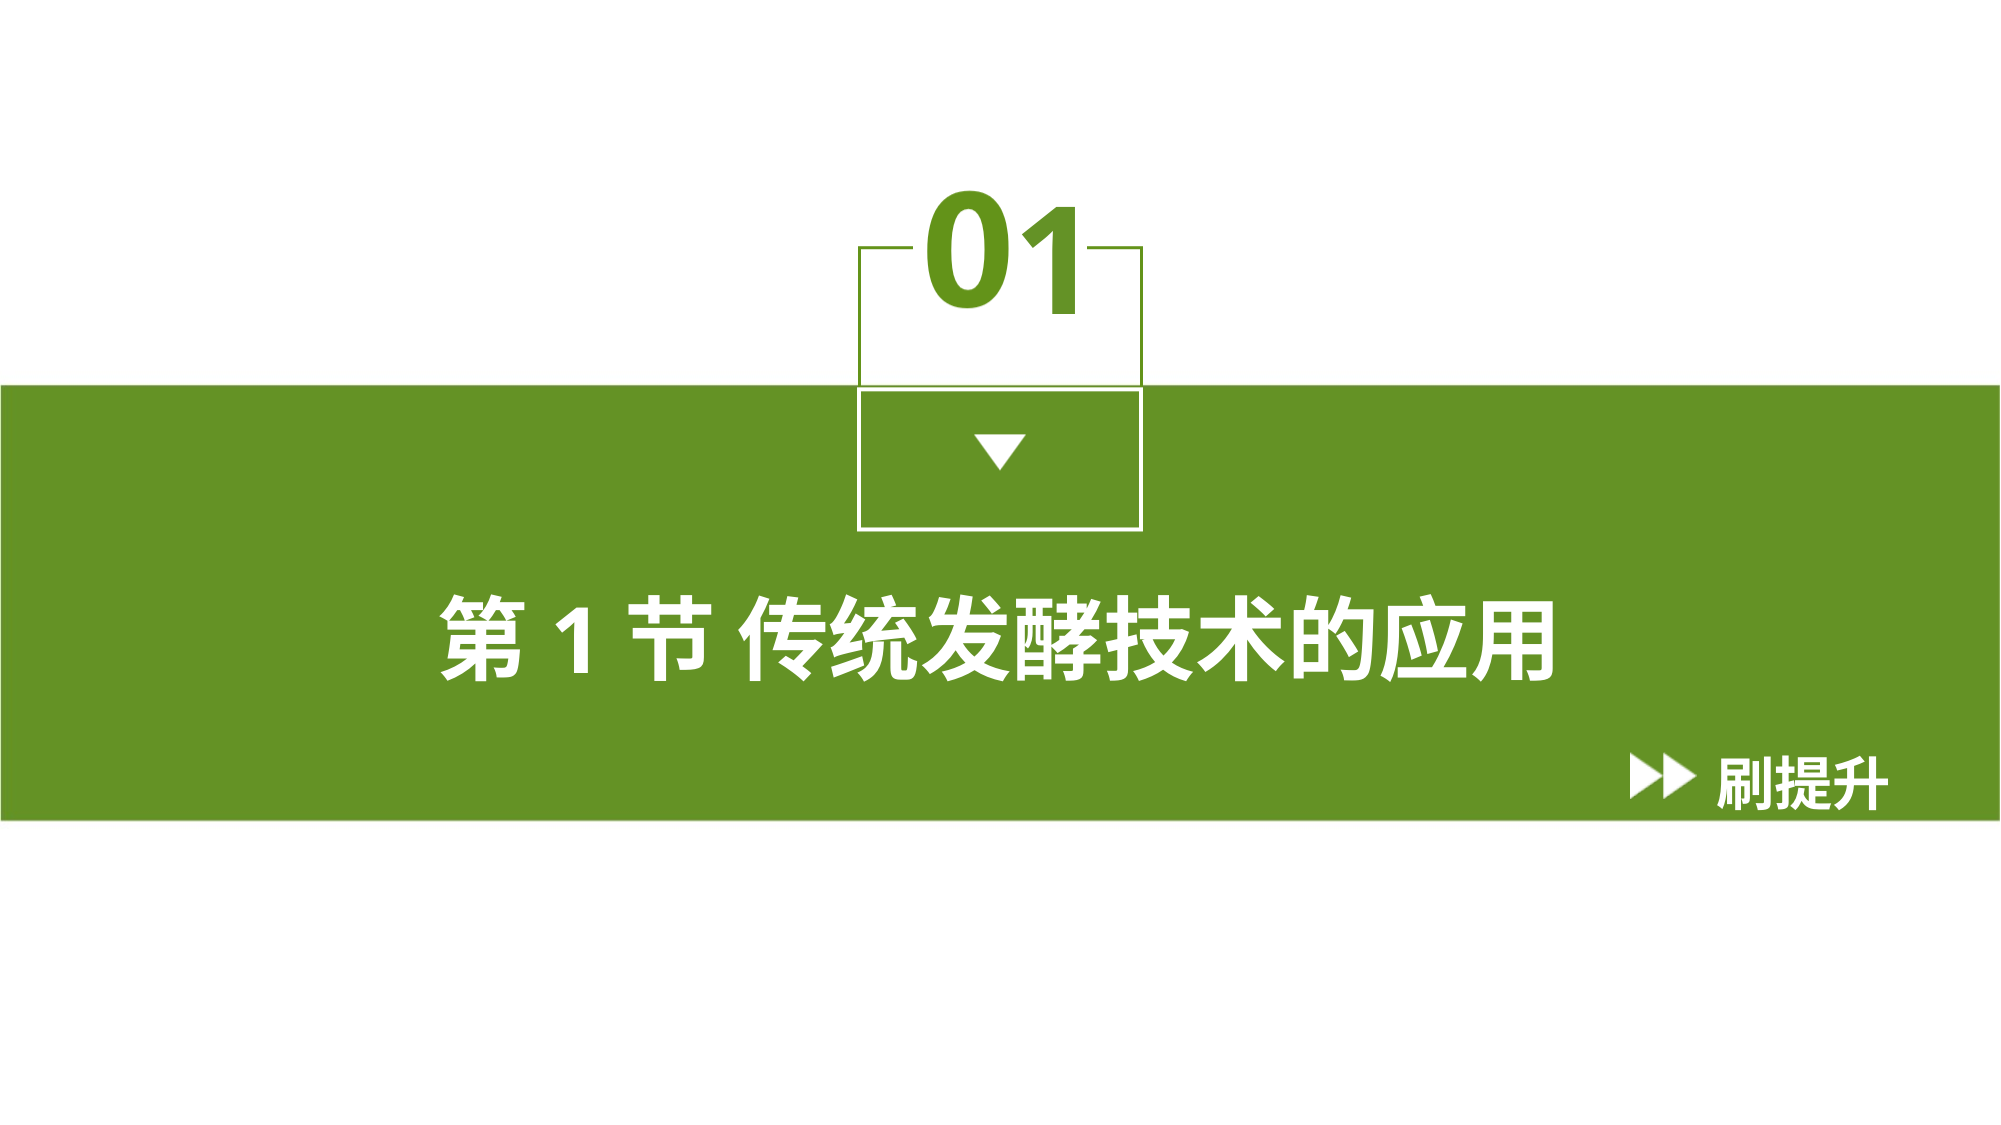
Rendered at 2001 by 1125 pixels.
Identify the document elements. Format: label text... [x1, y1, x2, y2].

picture [0, 0, 2000, 572]
text_box 第1节 传统发酵技术的应用 [0, 572, 2000, 699]
text_box 1 [1013, 156, 1173, 353]
text_box 刷提升 [1715, 718, 1997, 812]
picture [0, 699, 2000, 1125]
